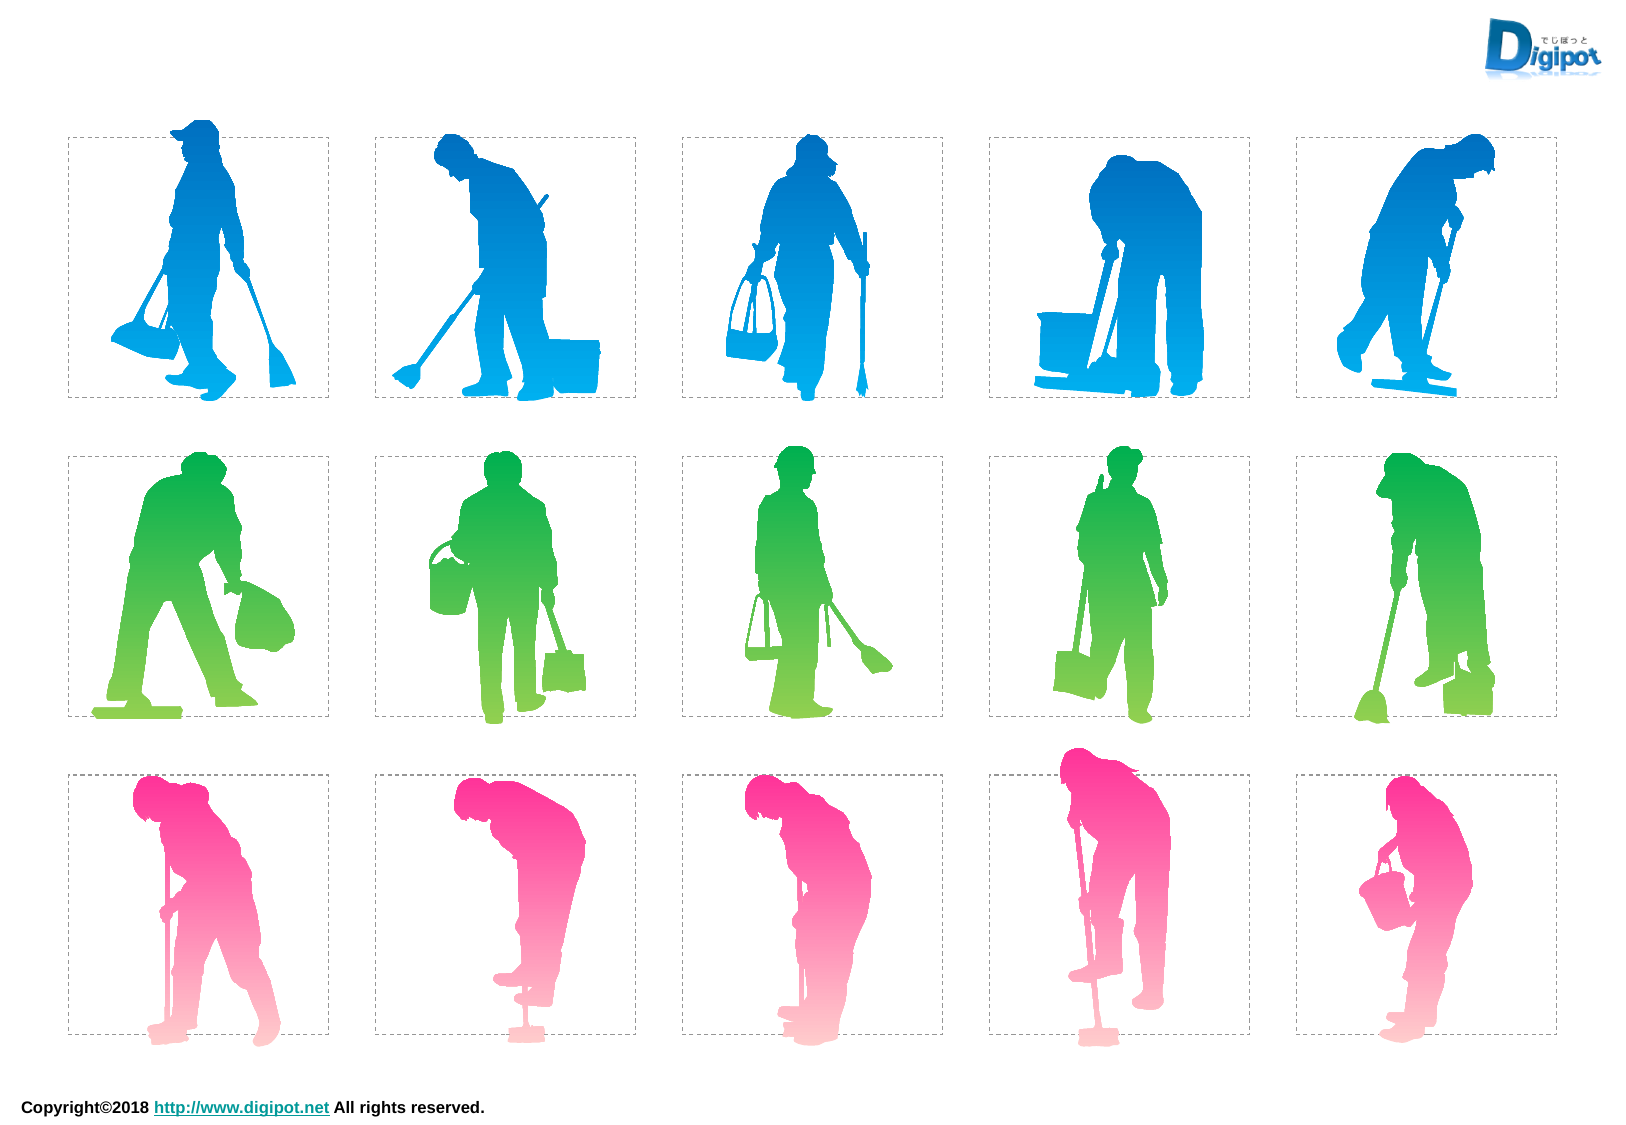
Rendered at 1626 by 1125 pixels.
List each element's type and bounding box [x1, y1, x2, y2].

text_box [1033, 155, 1205, 398]
text_box [1359, 776, 1473, 1044]
text_box [111, 119, 297, 401]
text_box [725, 134, 871, 401]
text_box [1336, 134, 1496, 397]
text_box [1060, 748, 1172, 1047]
text_box [133, 776, 282, 1047]
picture [1485, 18, 1602, 82]
text_box [744, 775, 872, 1046]
text_box [1052, 446, 1168, 724]
text_box [453, 777, 587, 1043]
text_box [1354, 452, 1496, 724]
text_box [91, 451, 296, 719]
text_box [391, 134, 602, 401]
text_box [428, 451, 587, 725]
text_box [744, 445, 894, 719]
